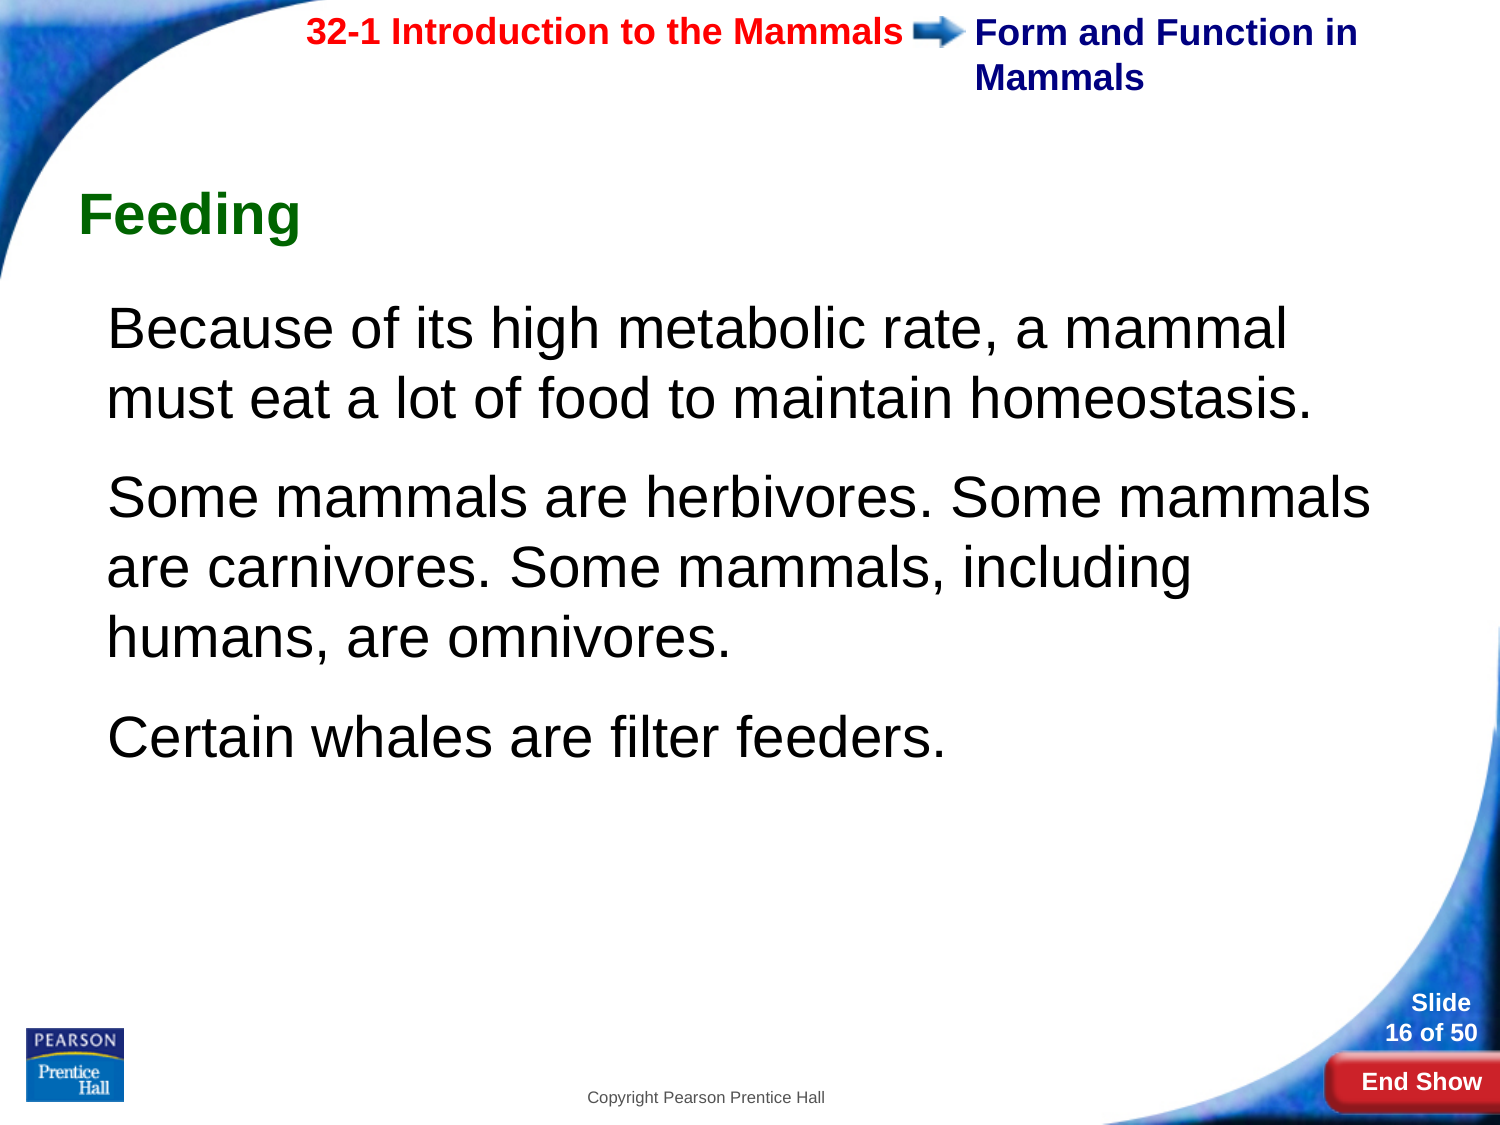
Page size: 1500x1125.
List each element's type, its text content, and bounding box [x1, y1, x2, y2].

footer Copyright Pearson Prentice Hall [468, 1078, 945, 1105]
title Form and Function in Mammals [959, 0, 1500, 76]
picture [0, 0, 1500, 1125]
list Feeding Because of its high metabolic rate, a mammal must eat a lot of food to maintain homeostasis. Some mammals are herbivores. Some mammals are carnivores. Some mammals, including humans, are omnivores. Certain whales are filter feeders. [44, 179, 1448, 976]
